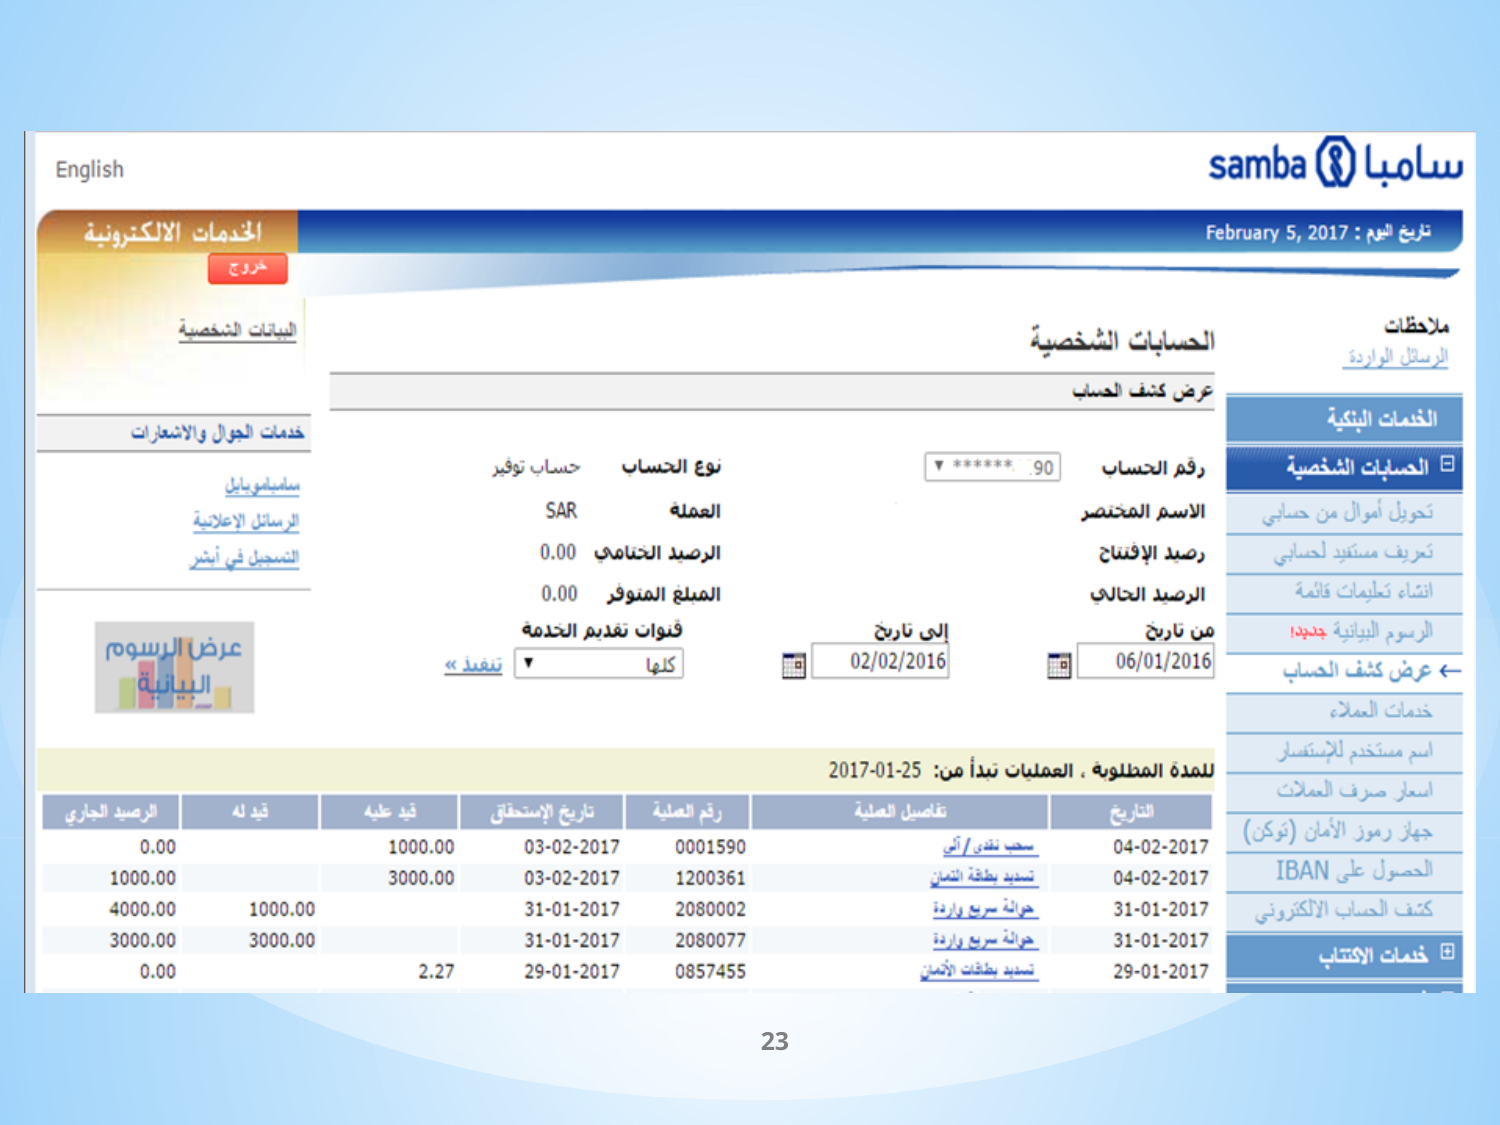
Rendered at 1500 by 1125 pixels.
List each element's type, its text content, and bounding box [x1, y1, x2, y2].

slide_number 23 [624, 1012, 925, 1073]
picture [24, 131, 1476, 994]
